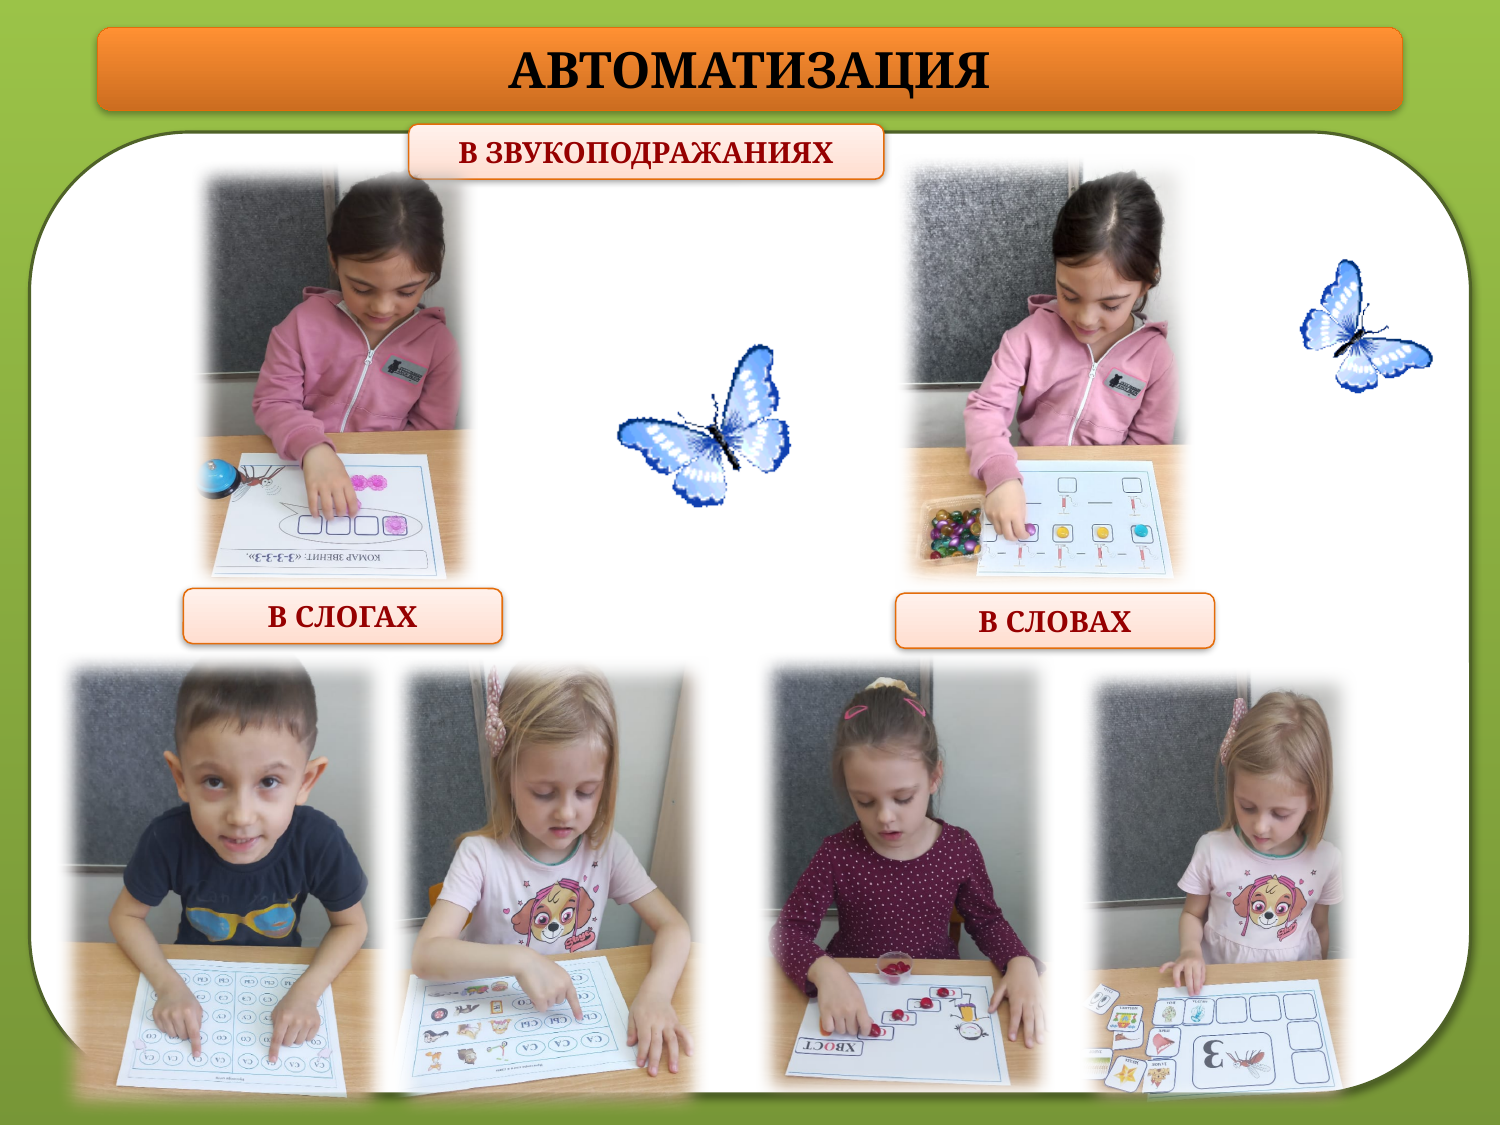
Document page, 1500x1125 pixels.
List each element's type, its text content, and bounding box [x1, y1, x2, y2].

text_box [0, 0, 1500, 1125]
picture [55, 650, 710, 1119]
text_box АВТОМАТИЗАЦИЯ [97, 27, 1403, 111]
text_box [27, 129, 405, 1017]
picture [755, 650, 1056, 1104]
picture [1079, 666, 1358, 1112]
picture [189, 160, 479, 591]
picture [895, 153, 1195, 593]
text_box В СЛОГАХ [182, 587, 504, 645]
picture [1275, 240, 1451, 417]
text_box В ЗВУКОПОДРАЖАНИЯХ [407, 123, 885, 180]
text_box В СЛОВАХ [894, 592, 1216, 650]
text_box [888, 129, 1473, 1097]
text_box [395, 179, 892, 1097]
picture [580, 298, 838, 556]
